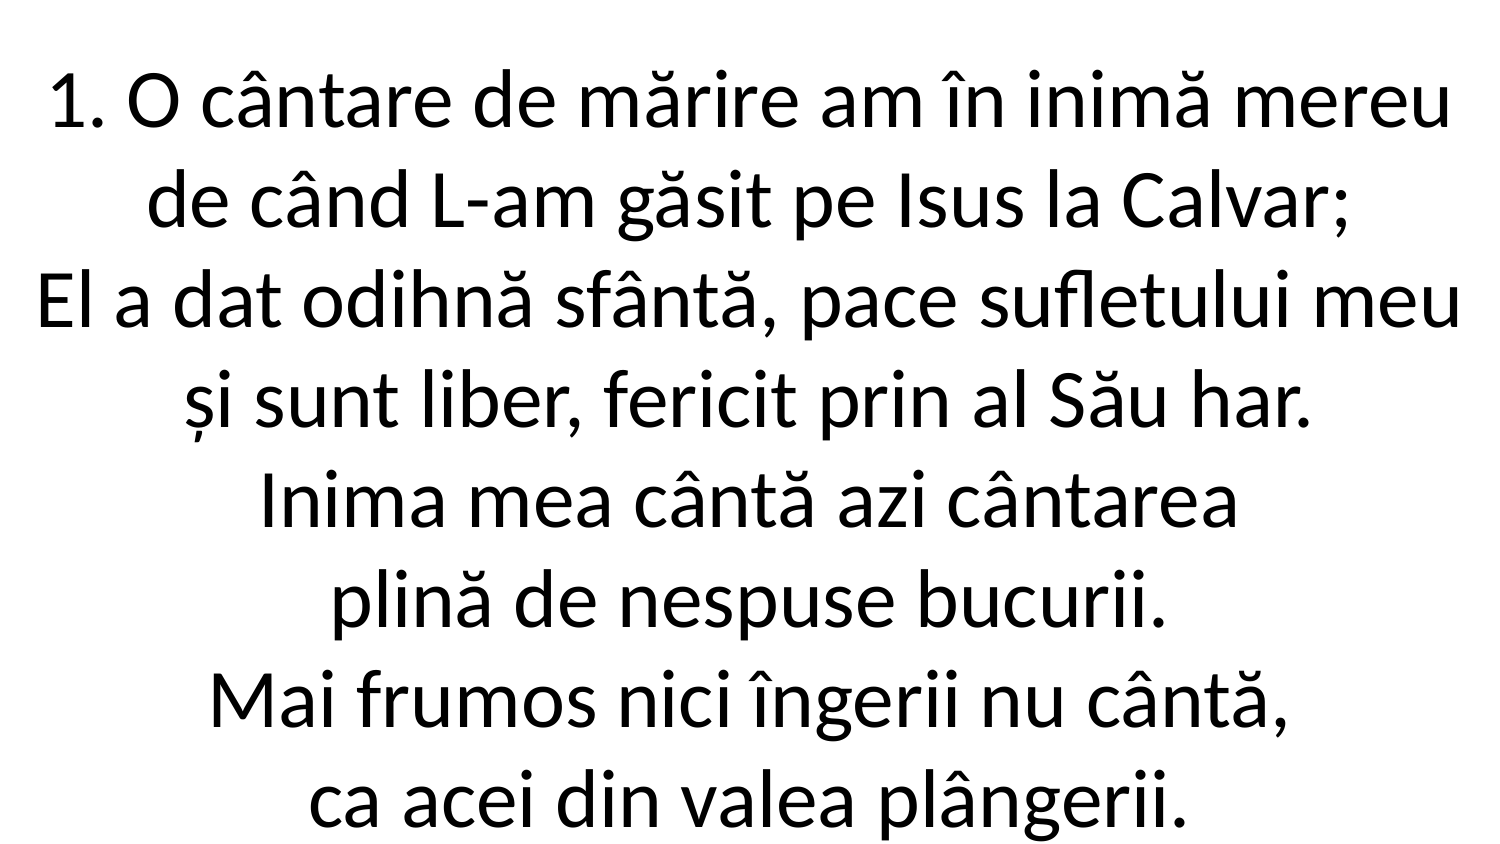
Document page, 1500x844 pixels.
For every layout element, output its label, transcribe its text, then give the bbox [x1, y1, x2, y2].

text_box 1. O cântare de mărire am în inimă mereu de când L-am găsit pe Isus la Calvar; El a dat odihnă sfântă, pace sufletului meu și sunt liber, fericit prin al Său har. Inima mea cântă azi cântarea plină de nespuse bucurii. Mai frumos nici îngerii nu cântă, ca acei din valea plângerii. [20, 0, 1480, 844]
